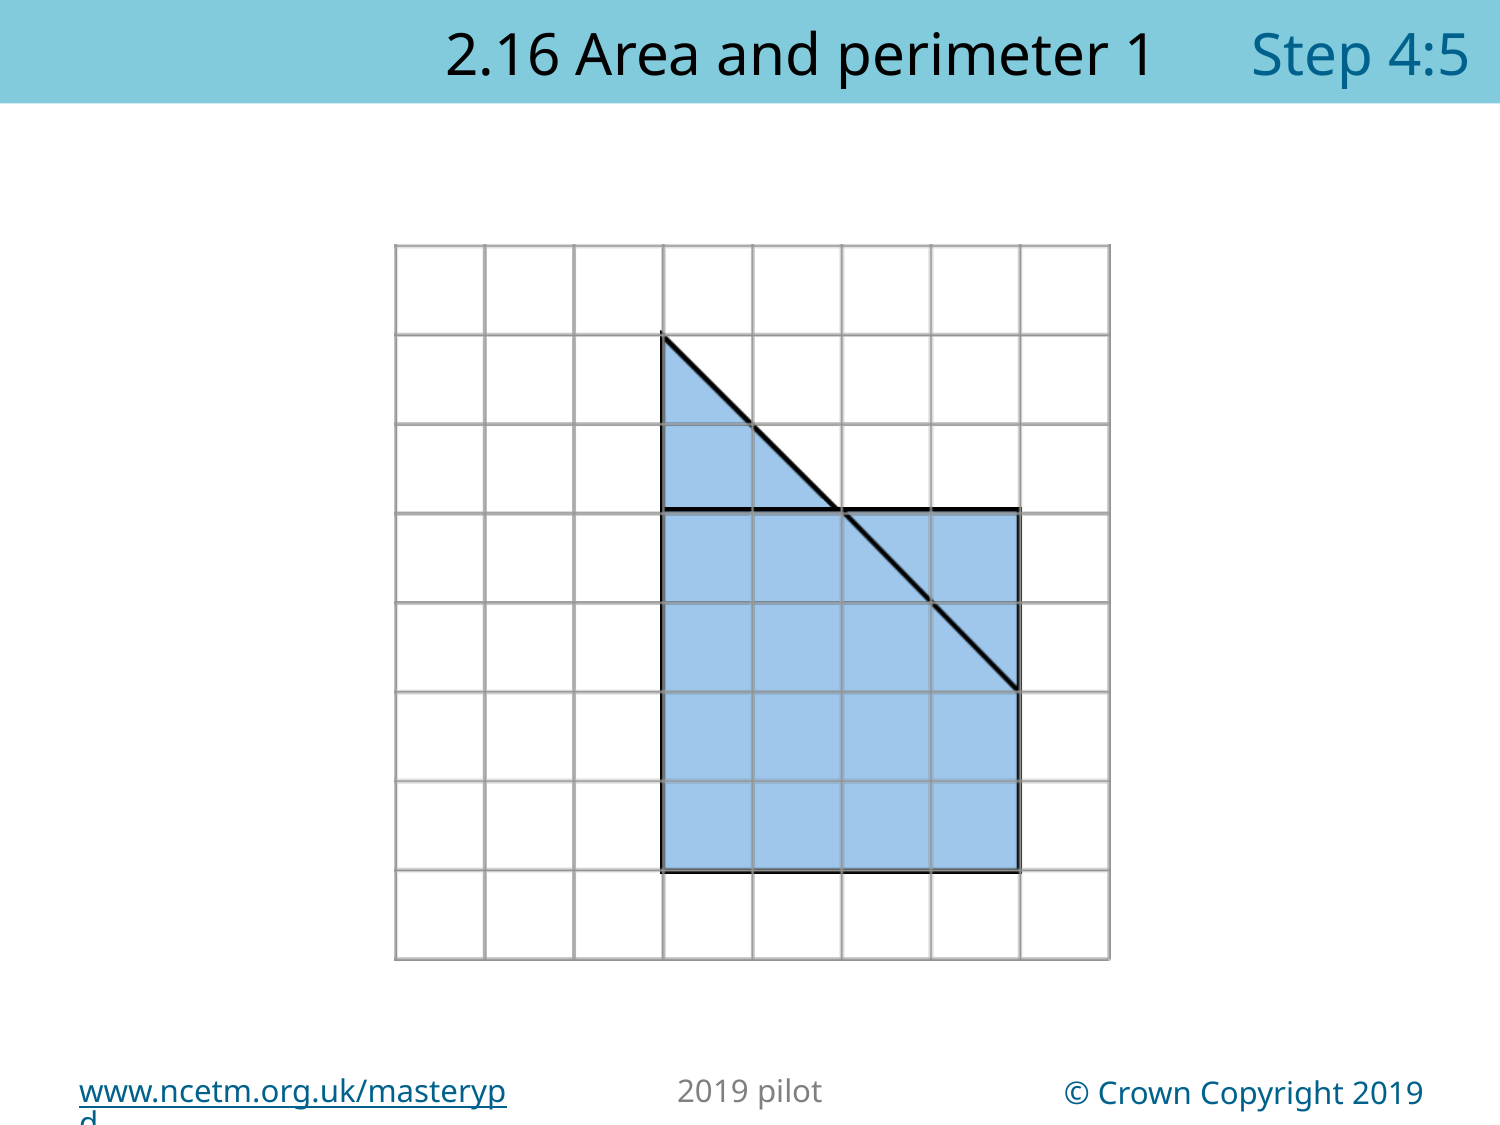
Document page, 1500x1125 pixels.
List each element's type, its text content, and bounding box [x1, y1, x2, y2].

list 2.16 Area and perimeter 1 Step 4:5 [0, 0, 1500, 104]
picture [393, 243, 1111, 961]
